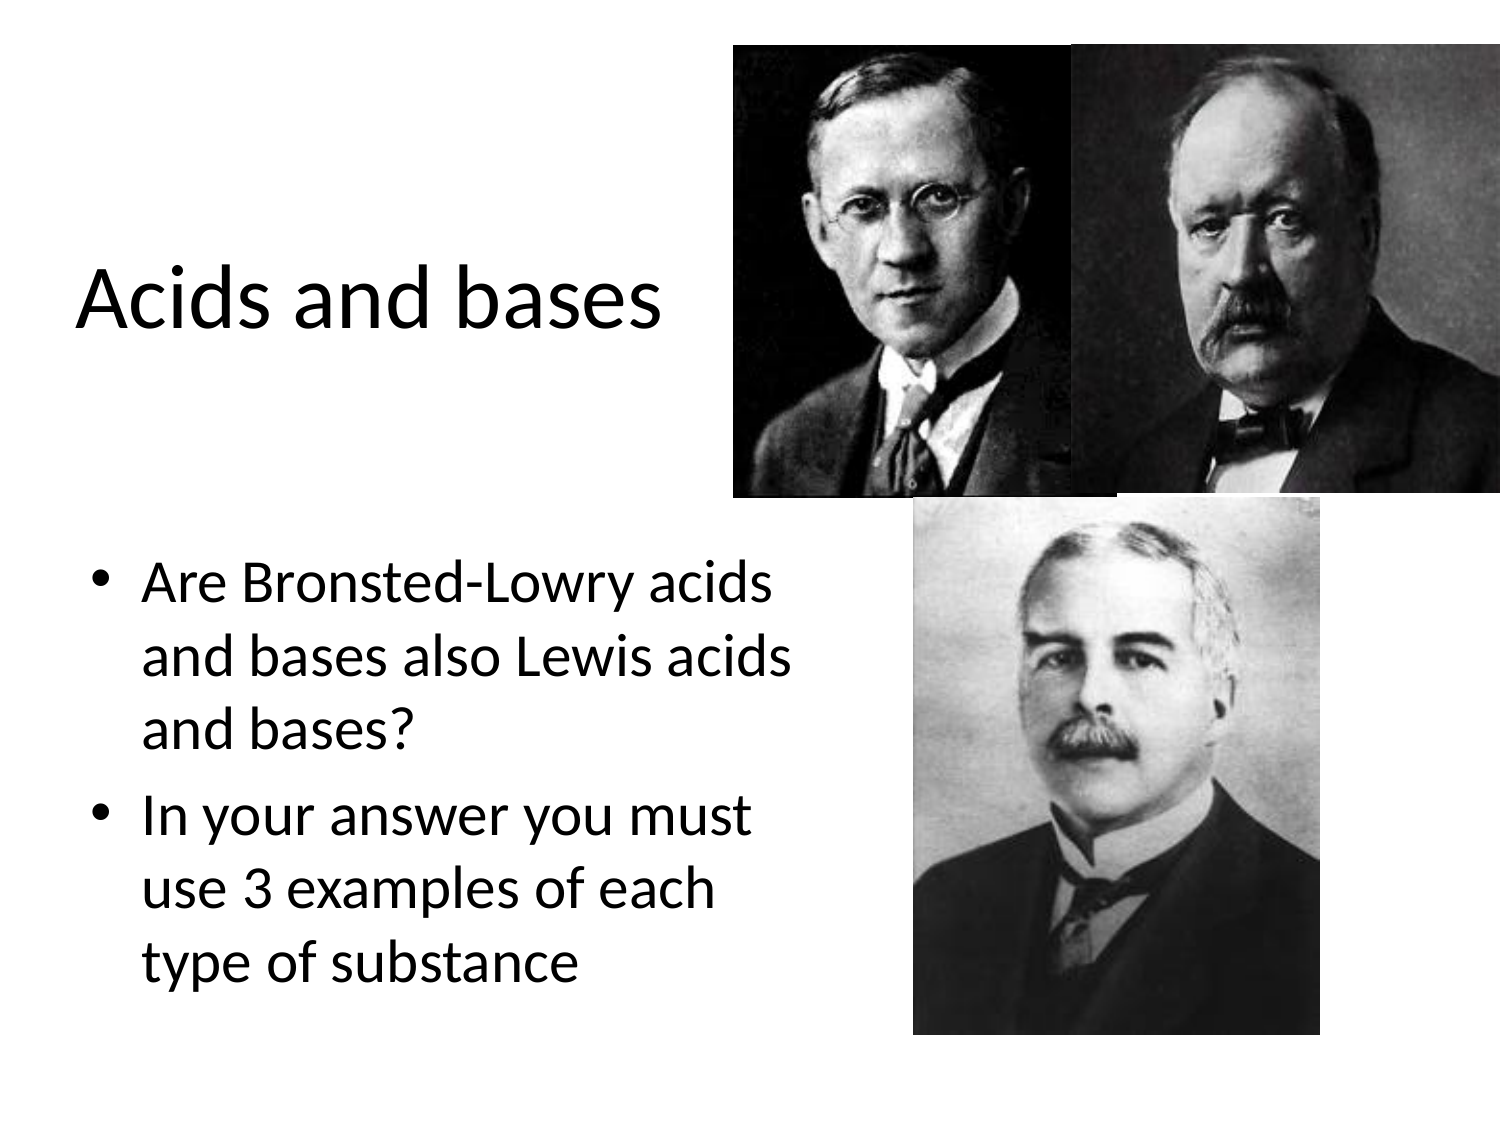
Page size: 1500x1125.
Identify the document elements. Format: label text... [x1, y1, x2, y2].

list Are Bronsted-Lowry acids and bases also Lewis acids and bases? In your answer you must use 3 examples of each type of substance [75, 533, 825, 1005]
title Acids and bases [40, 197, 700, 386]
picture [733, 44, 1500, 1036]
